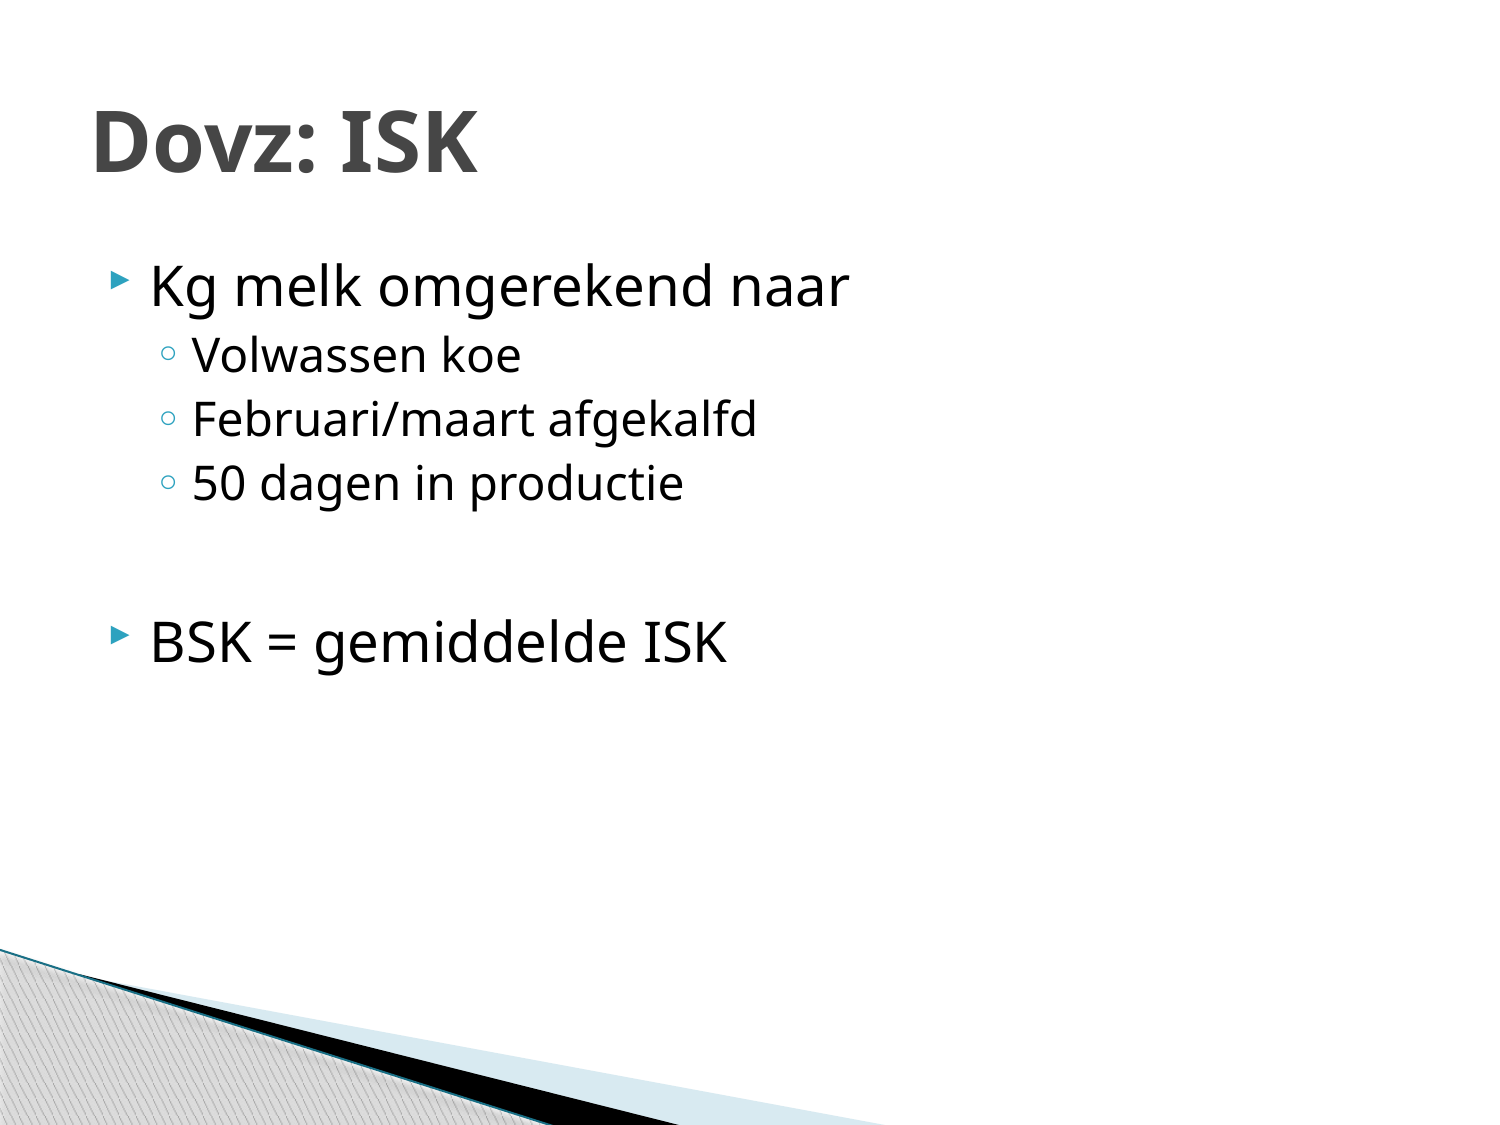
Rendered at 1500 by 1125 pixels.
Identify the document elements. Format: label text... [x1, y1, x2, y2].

list Kg melk omgerekend naar Volwassen koe Februari/maart afgekalfd 50 dagen in productie BSK = gemiddelde ISK [75, 243, 1425, 986]
title Dovz: ISK [75, 45, 1425, 233]
